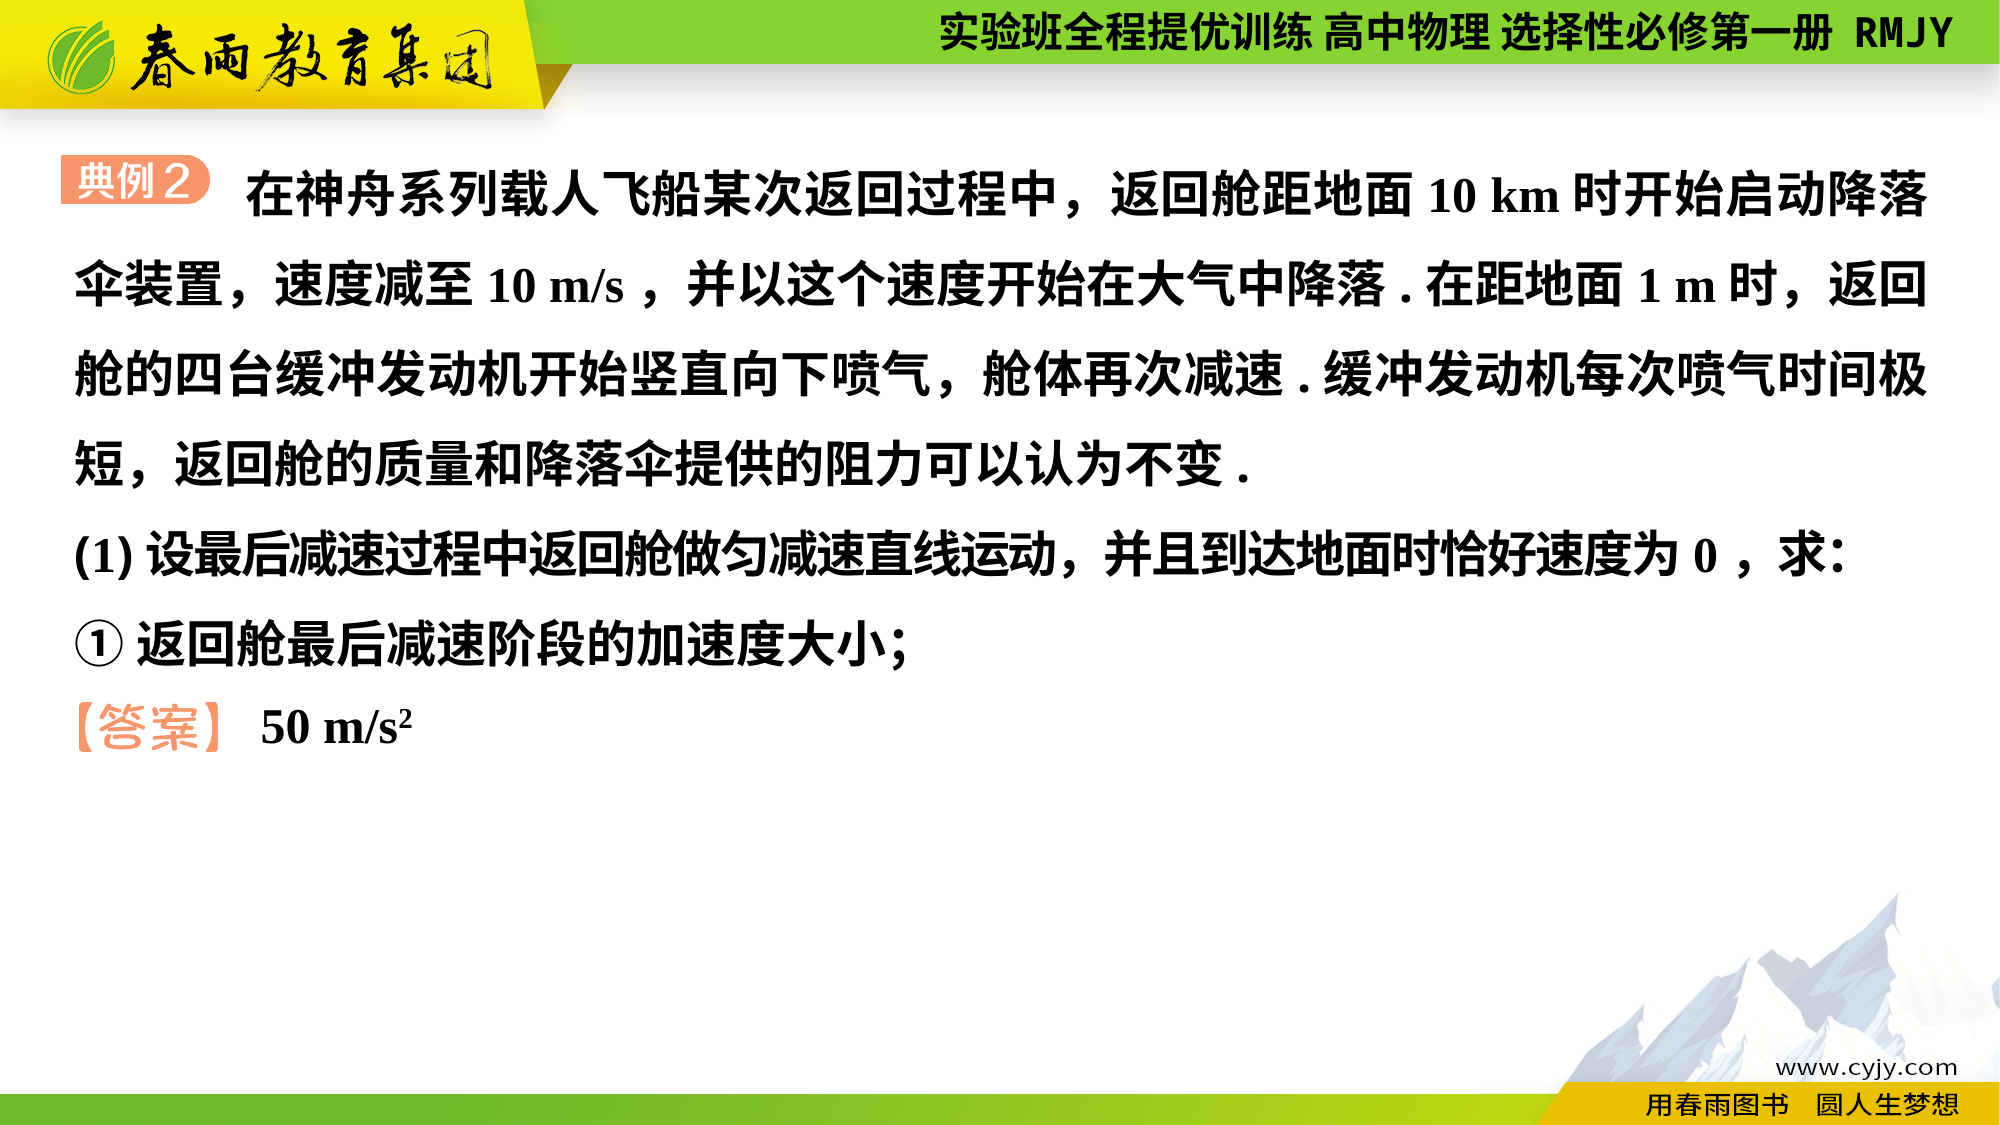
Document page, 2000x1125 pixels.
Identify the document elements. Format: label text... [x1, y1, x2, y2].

picture [0, 0, 2000, 1125]
list 在神舟系列载人飞船某次返回过程中，返回舱距地面10 km时开始启动降落伞装置，速度减至10 m/s，并以这个速度开始在大气中降落.在距地面1 m时，返回舱的四台缓冲发动机开始竖直向下喷气，舱体再次减速.缓冲发动机每次喷气时间极短，返回舱的质量和降落伞提供的阻力可以认为不变. (1)设最后减速过程中返回舱做匀减速直线运动，并且到达地面时恰好速度为0，求： ①返回舱最后减速阶段的加速度大小； [59, 125, 1944, 686]
text_box 50 m/s2 [245, 685, 428, 761]
